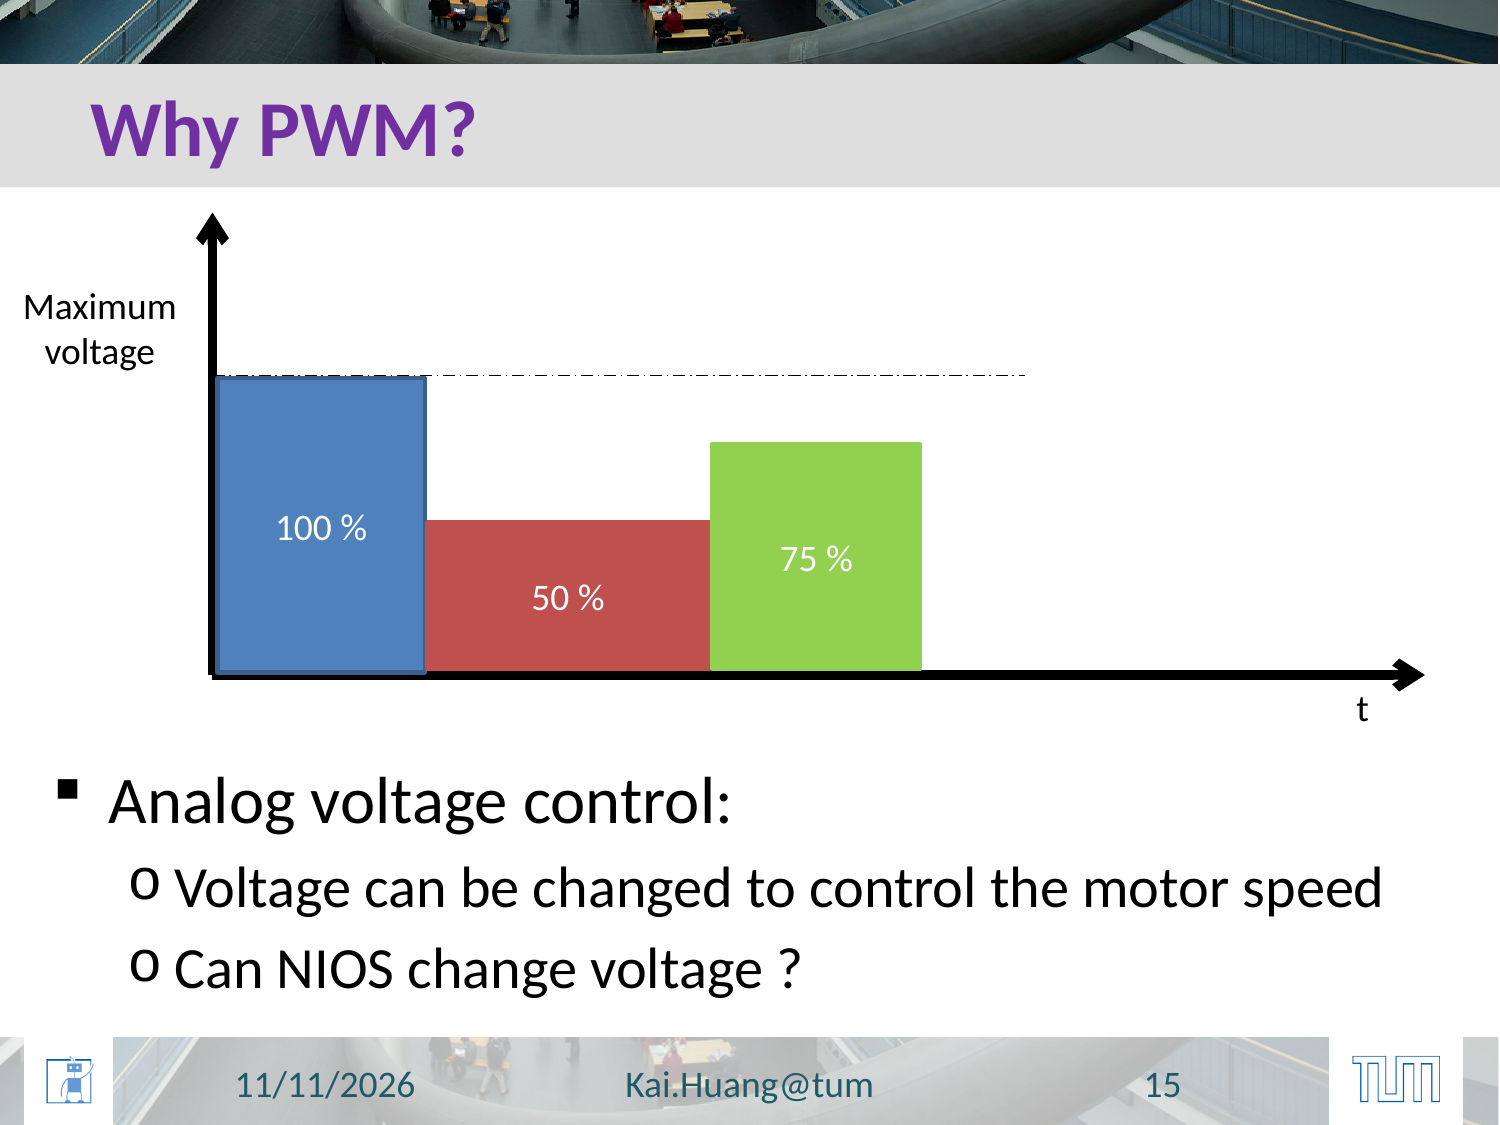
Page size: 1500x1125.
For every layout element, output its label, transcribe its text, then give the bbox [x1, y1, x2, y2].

picture [0, 0, 1500, 64]
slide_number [162, 1052, 488, 1113]
text_box Maximum voltage [0, 274, 208, 380]
text_box 50 % [425, 520, 710, 671]
list Analog voltage control: Voltage can be changed to control the motor speed Can NIOS change voltage ? [37, 750, 1425, 1013]
text_box t [1249, 676, 1475, 737]
title Why PWM? [75, 62, 1425, 188]
footer Kai.Huang@tum [512, 1052, 988, 1113]
text_box 100 % [216, 384, 427, 674]
slide_number 15 [1012, 1052, 1313, 1113]
picture [0, 1032, 1500, 1125]
text_box 75 % [710, 442, 922, 671]
